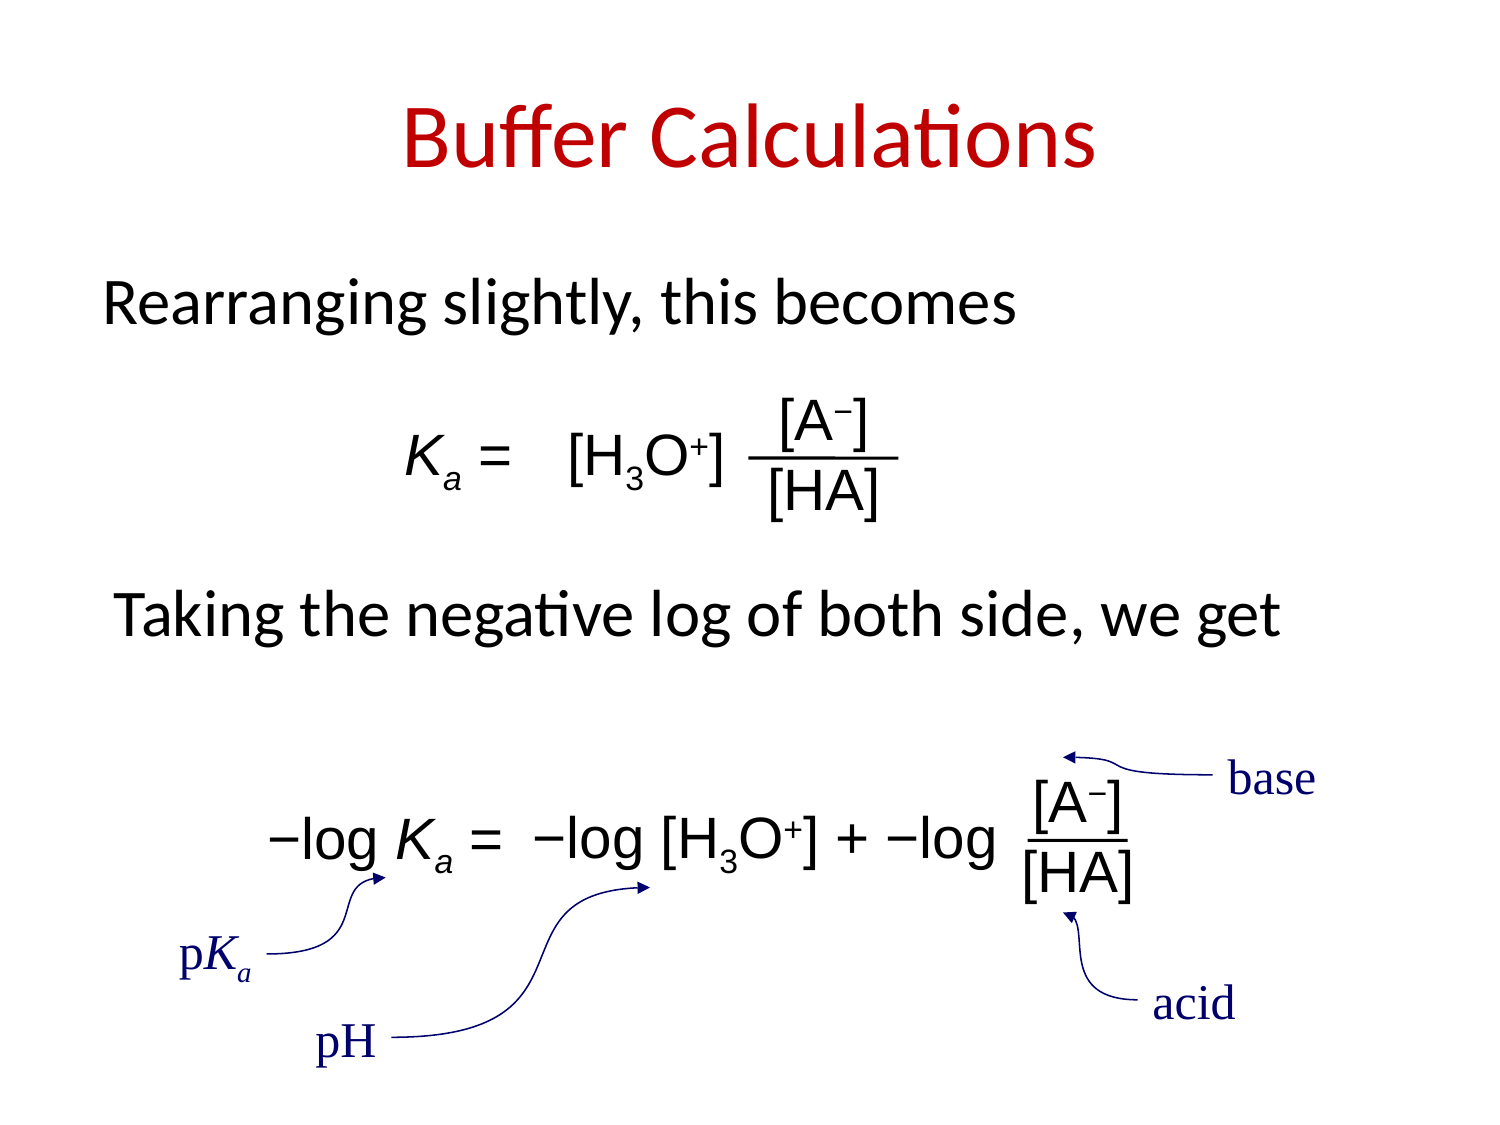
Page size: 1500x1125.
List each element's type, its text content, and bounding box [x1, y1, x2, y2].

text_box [162, 877, 386, 989]
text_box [387, 374, 899, 532]
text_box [1062, 737, 1332, 813]
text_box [299, 887, 651, 1076]
text_box Taking the negative log of both side, we get [99, 562, 1298, 658]
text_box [249, 756, 1151, 914]
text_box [1062, 912, 1252, 1038]
text_box Buffer Calculations [0, 37, 1500, 225]
text_box Rearranging slightly, this becomes [87, 249, 1363, 388]
